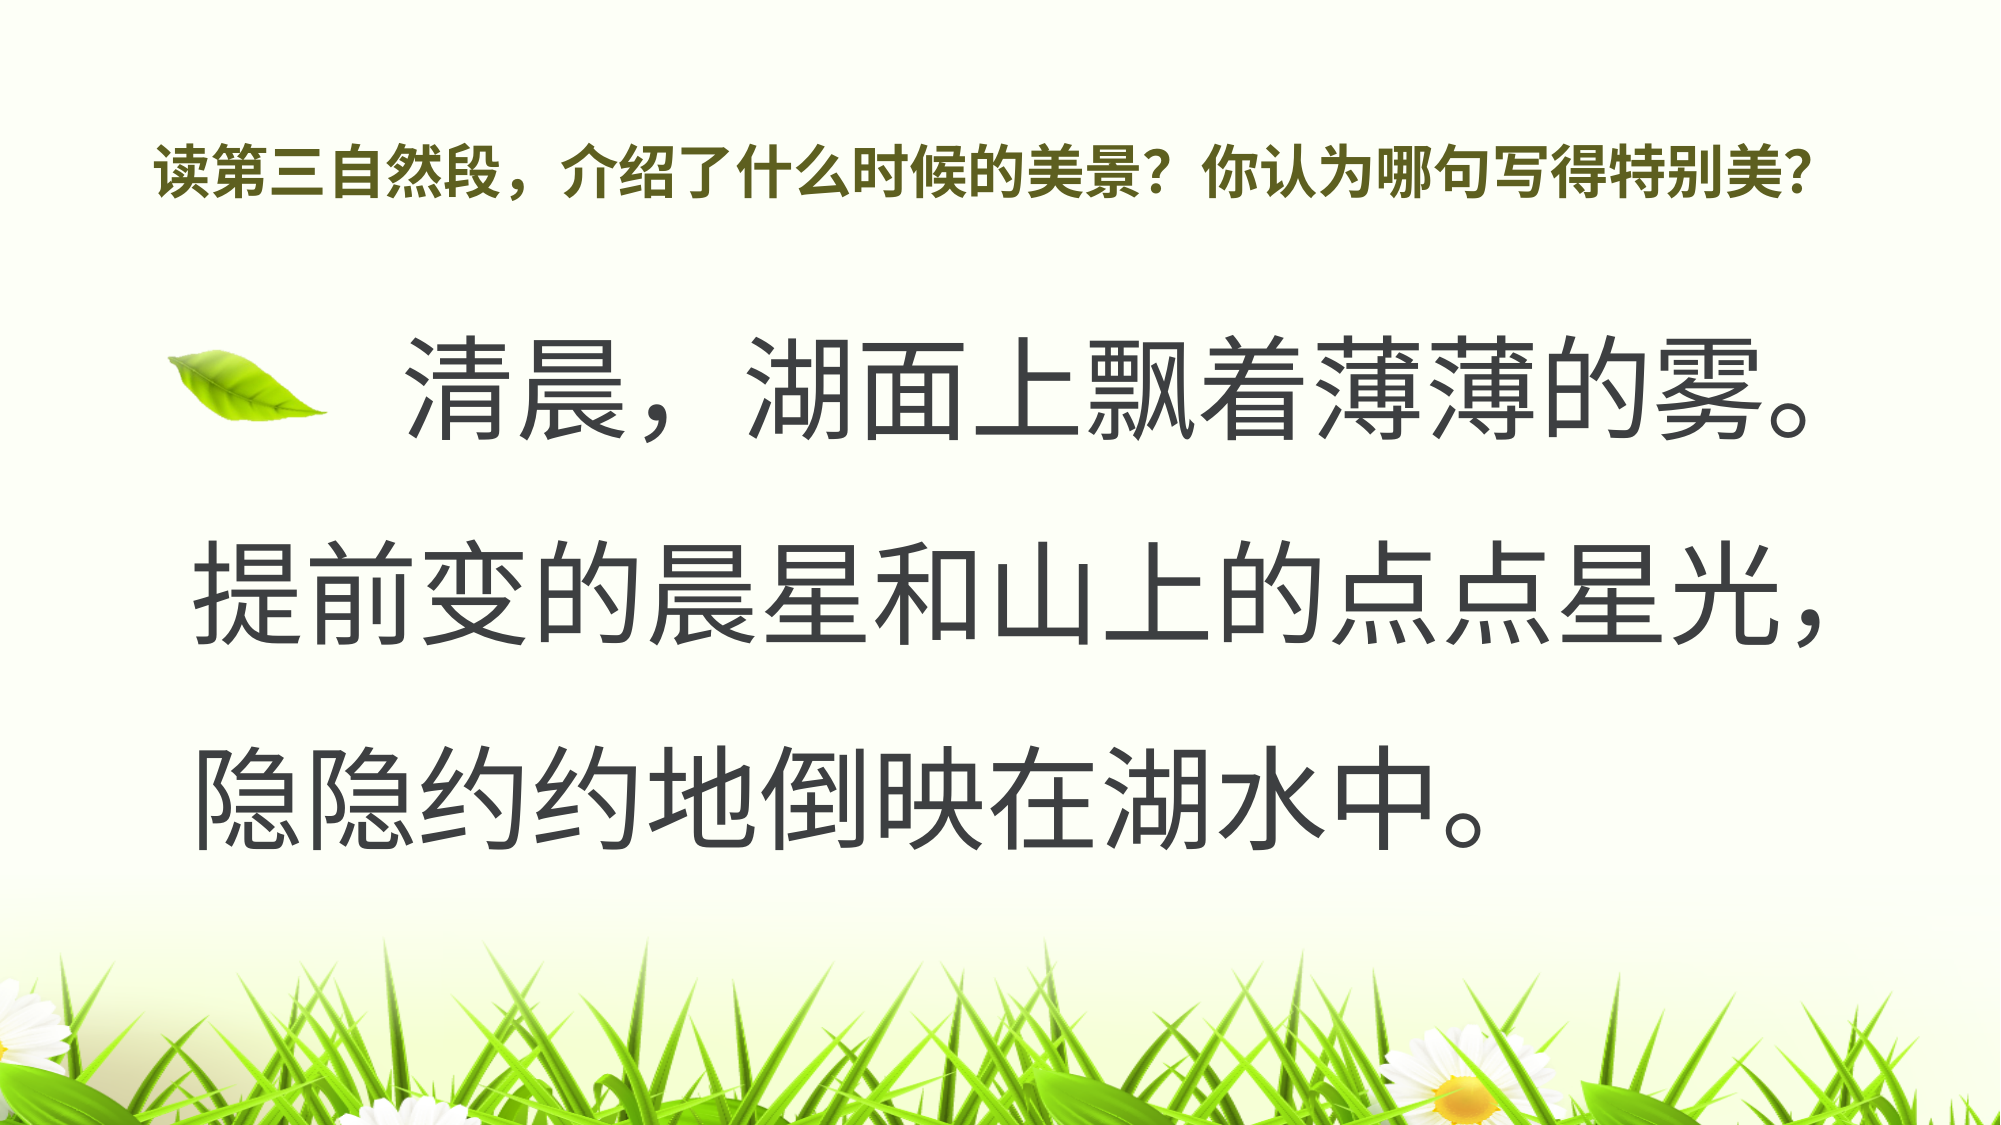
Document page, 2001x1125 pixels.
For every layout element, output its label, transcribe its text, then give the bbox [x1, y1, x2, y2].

picture [152, 342, 344, 431]
title 读第三自然段，介绍了什么时候的美景？你认为哪句写得特别美？ [137, 59, 1918, 213]
list 清晨，湖面上飘着薄薄的雾。提前变的晨星和山上的点点星光，隐隐约约地倒映在湖水中。 [137, 242, 1863, 1014]
picture [0, 1029, 2000, 1125]
